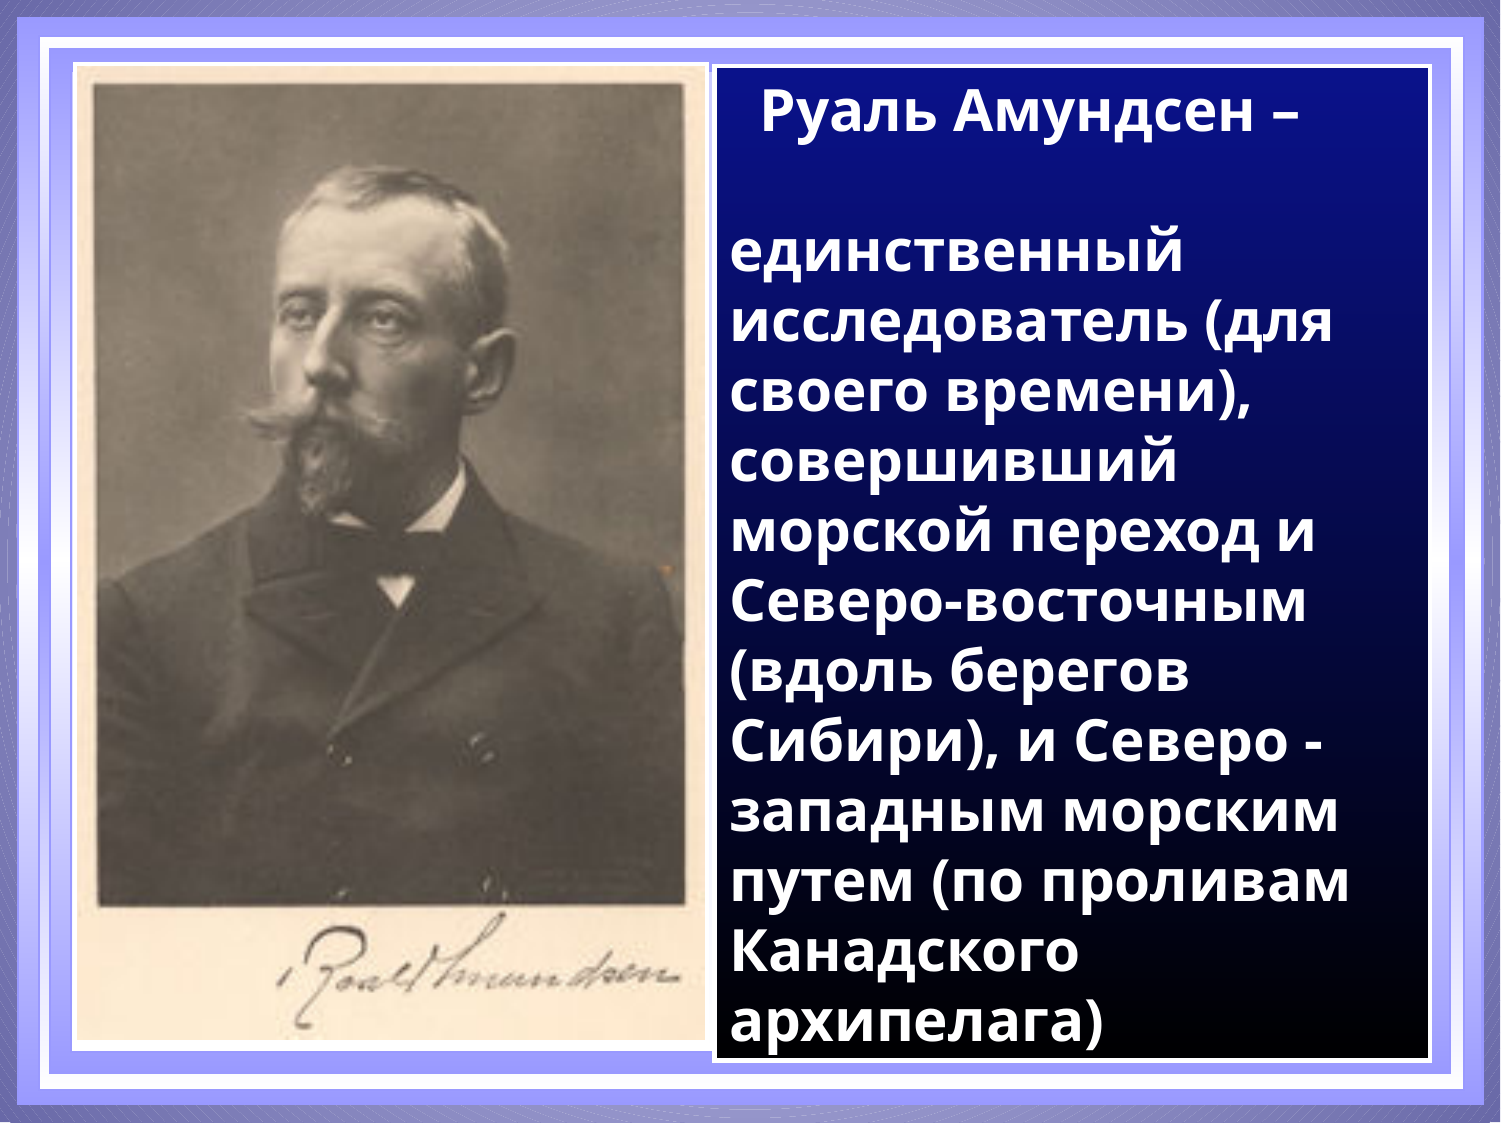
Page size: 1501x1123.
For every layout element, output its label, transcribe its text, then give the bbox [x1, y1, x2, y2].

picture [76, 66, 705, 1040]
text_box Руаль Амундсен – единственный исследователь (для своего времени), совершивший морской переход и Северо-восточным (вдоль берегов Сибири), и Северо -западным морским путем (по проливам Канадского архипелага) [714, 66, 1430, 1061]
